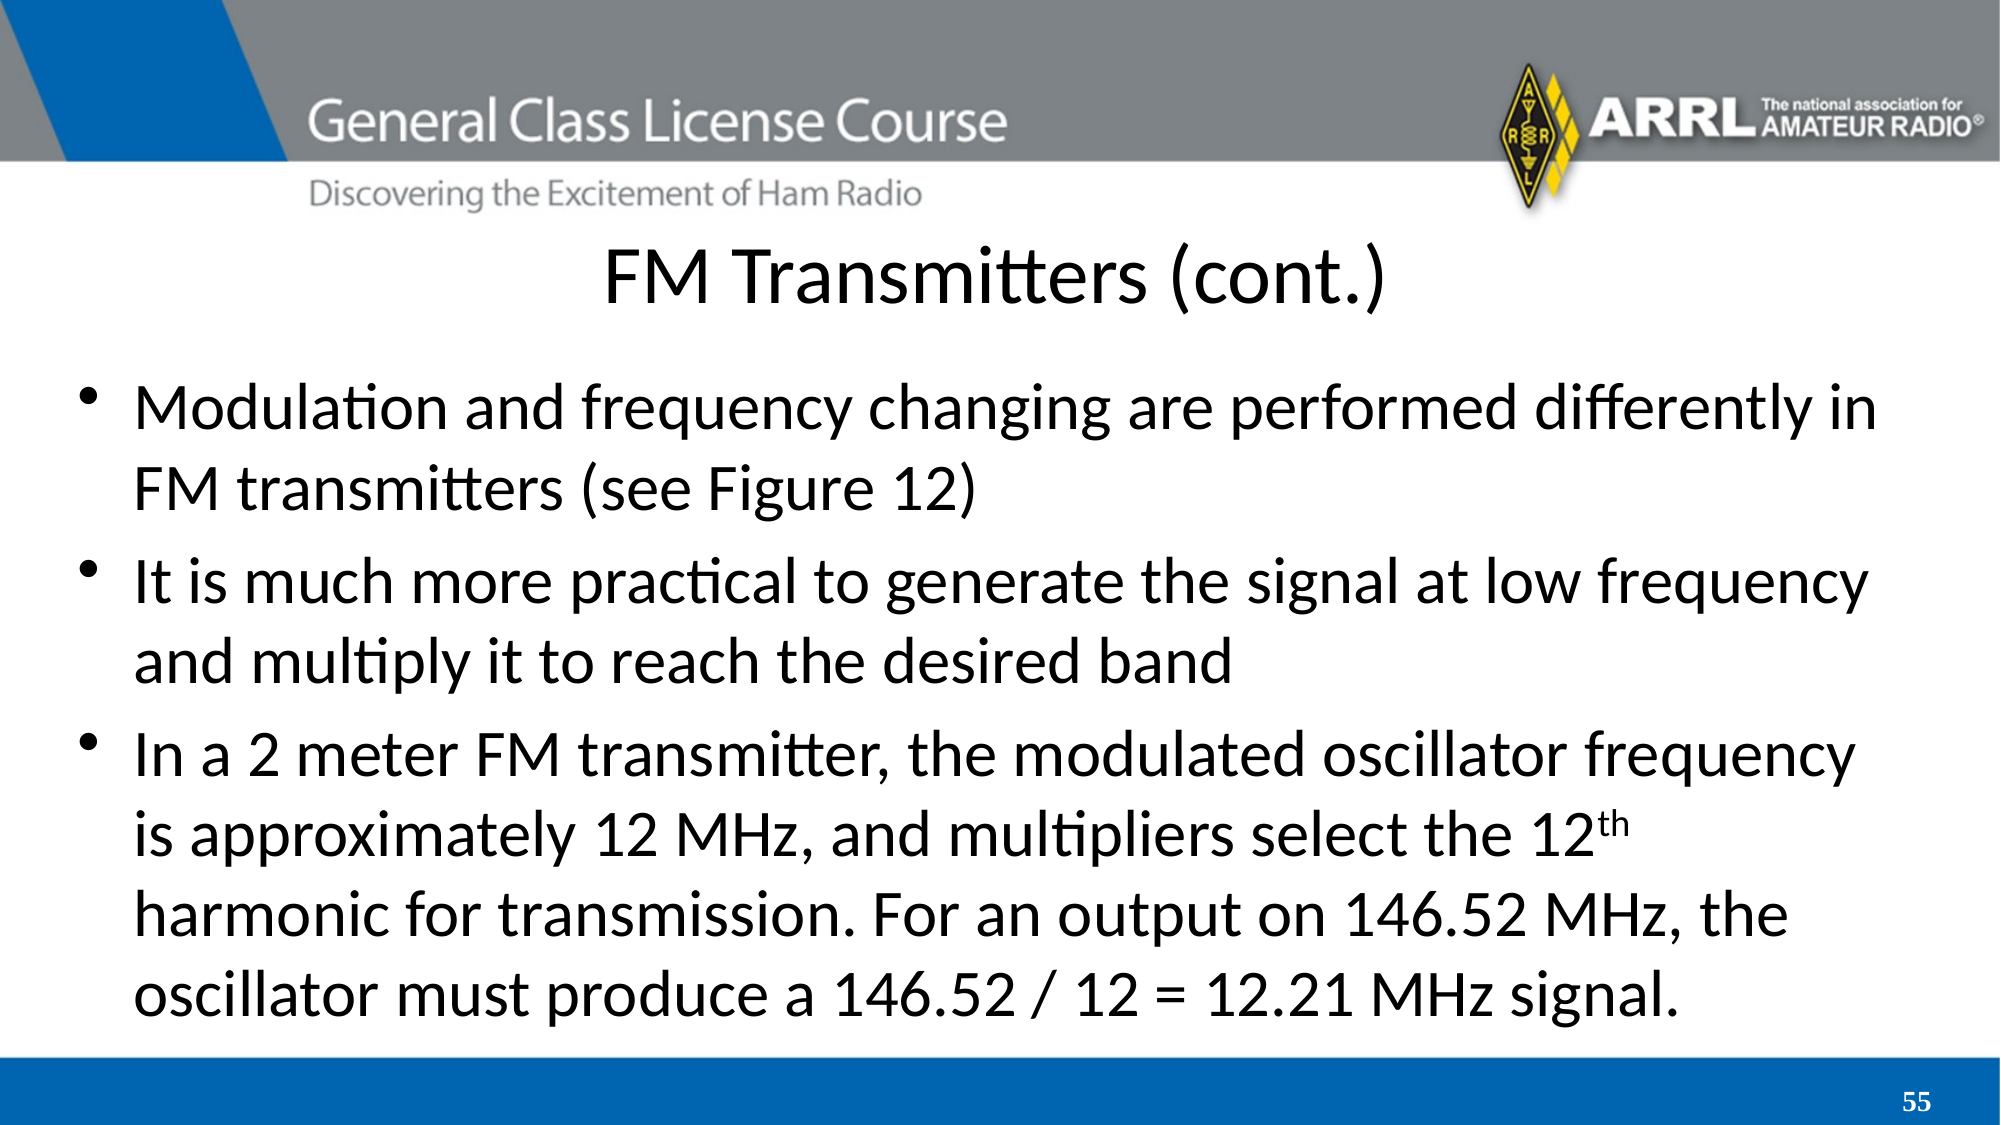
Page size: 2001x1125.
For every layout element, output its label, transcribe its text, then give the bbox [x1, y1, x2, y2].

title FM Transmitters (cont.) [96, 212, 1897, 355]
picture [0, 0, 2001, 1125]
list Modulation and frequency changing are performed differently in FM transmitters (see Figure 12) It is much more practical to generate the signal at low frequency and multiply it to reach the desired band In a 2 meter FM transmitter, the modulated oscillator frequency is approximately 12 MHz, and multipliers select the 12th harmonic for transmission. For an output on 146.52 MHz, the oscillator must produce a 146.52 / 12 = 12.21 MHz signal. [62, 355, 1900, 1075]
